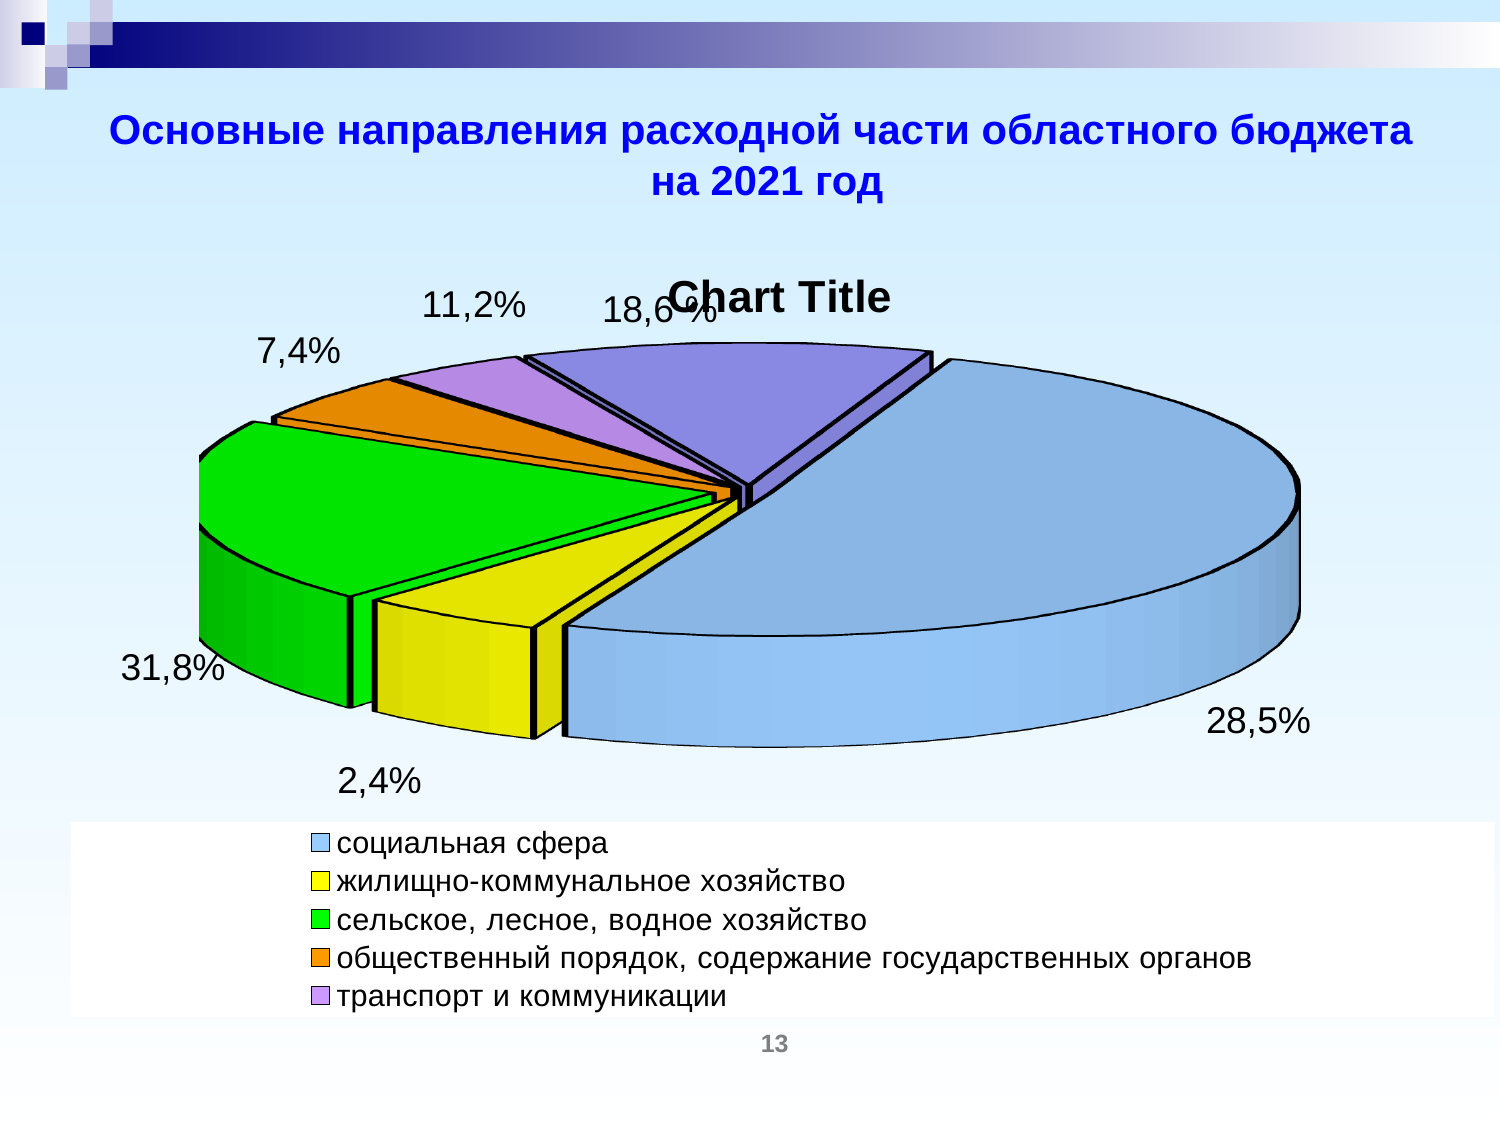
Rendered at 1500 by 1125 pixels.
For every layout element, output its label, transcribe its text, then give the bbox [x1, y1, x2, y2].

title Основные направления расходной части областного бюджета на 2021 год [75, 75, 1459, 232]
chart [64, 233, 1495, 1073]
